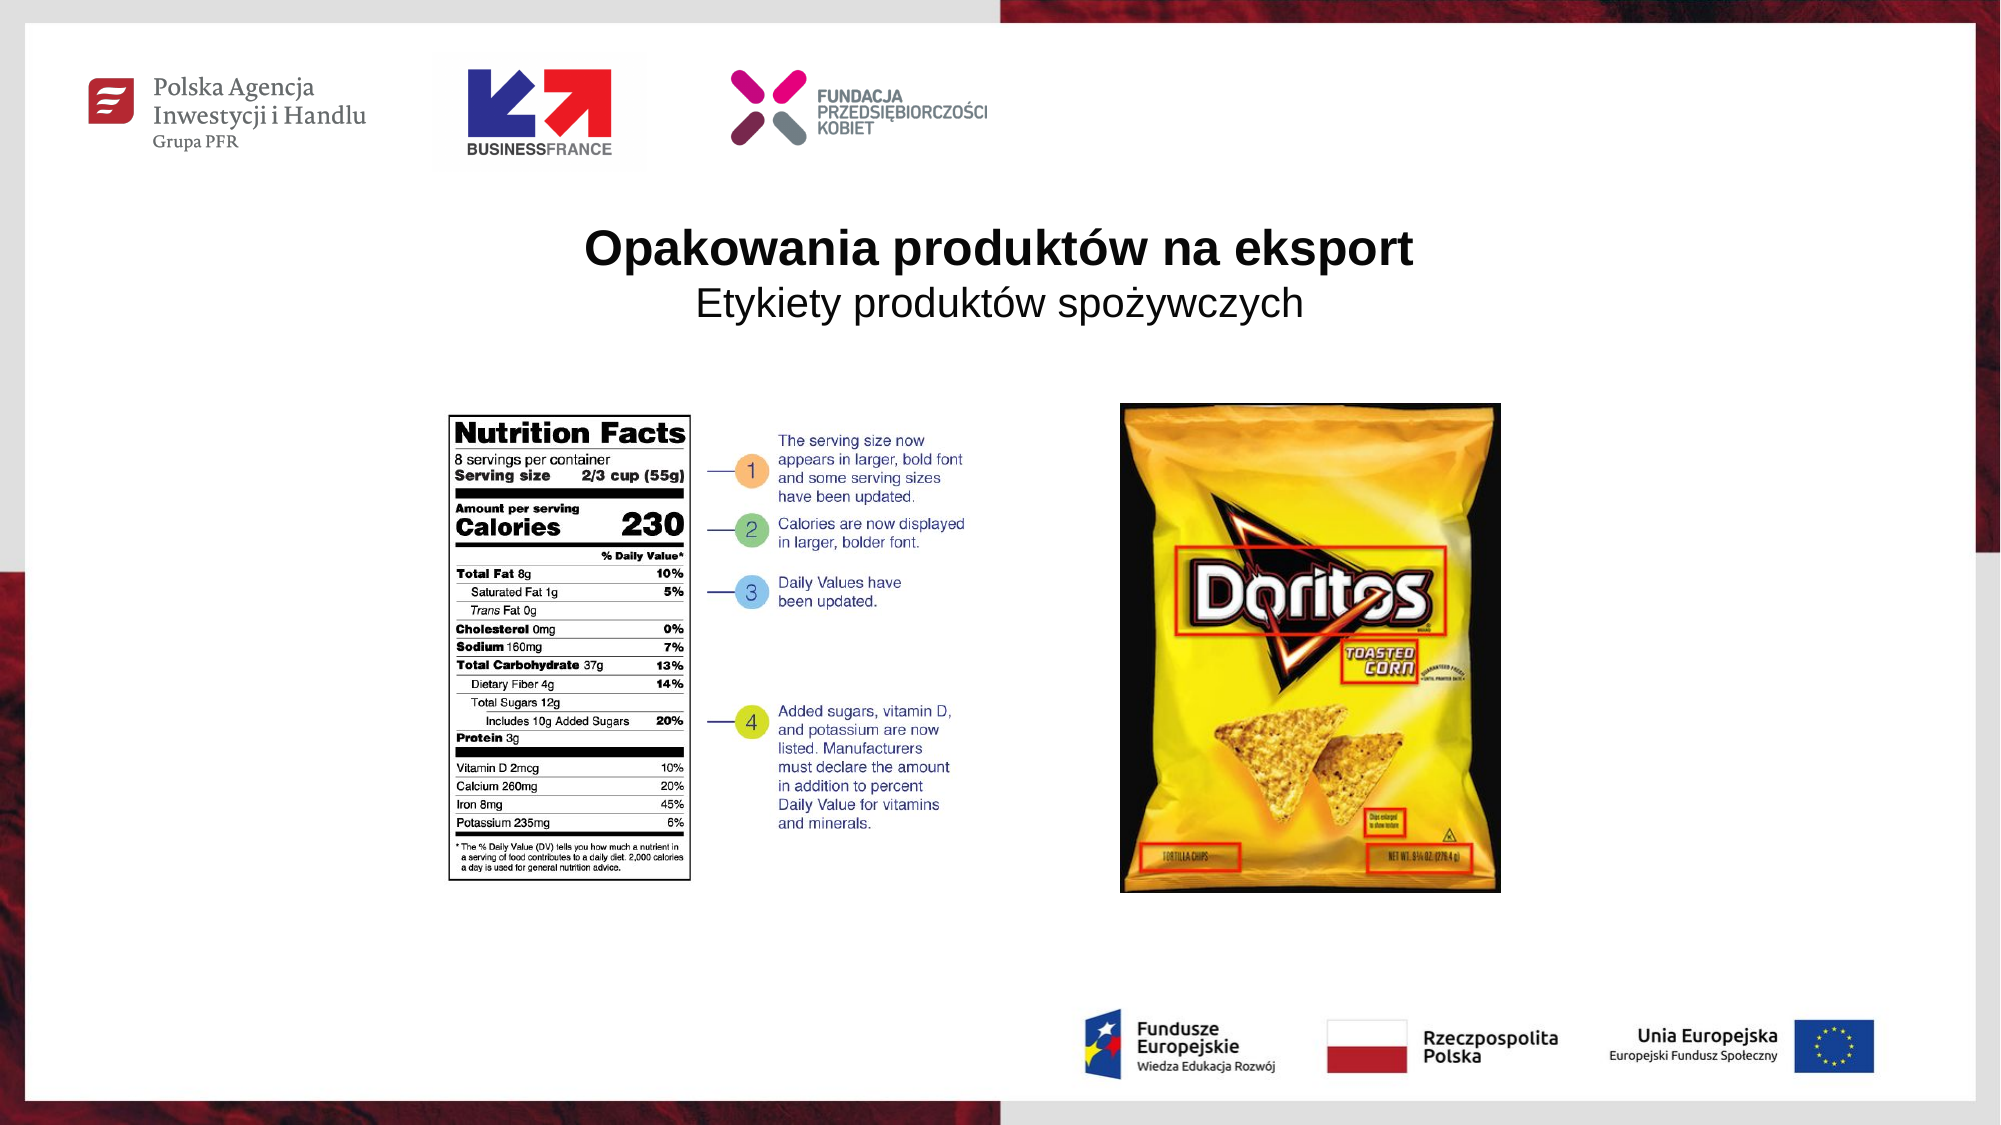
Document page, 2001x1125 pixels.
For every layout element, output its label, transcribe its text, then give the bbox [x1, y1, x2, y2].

picture [0, 0, 2001, 1125]
text_box Opakowania produktów na eksport Etykiety produktów spożywczych [453, 211, 1547, 330]
